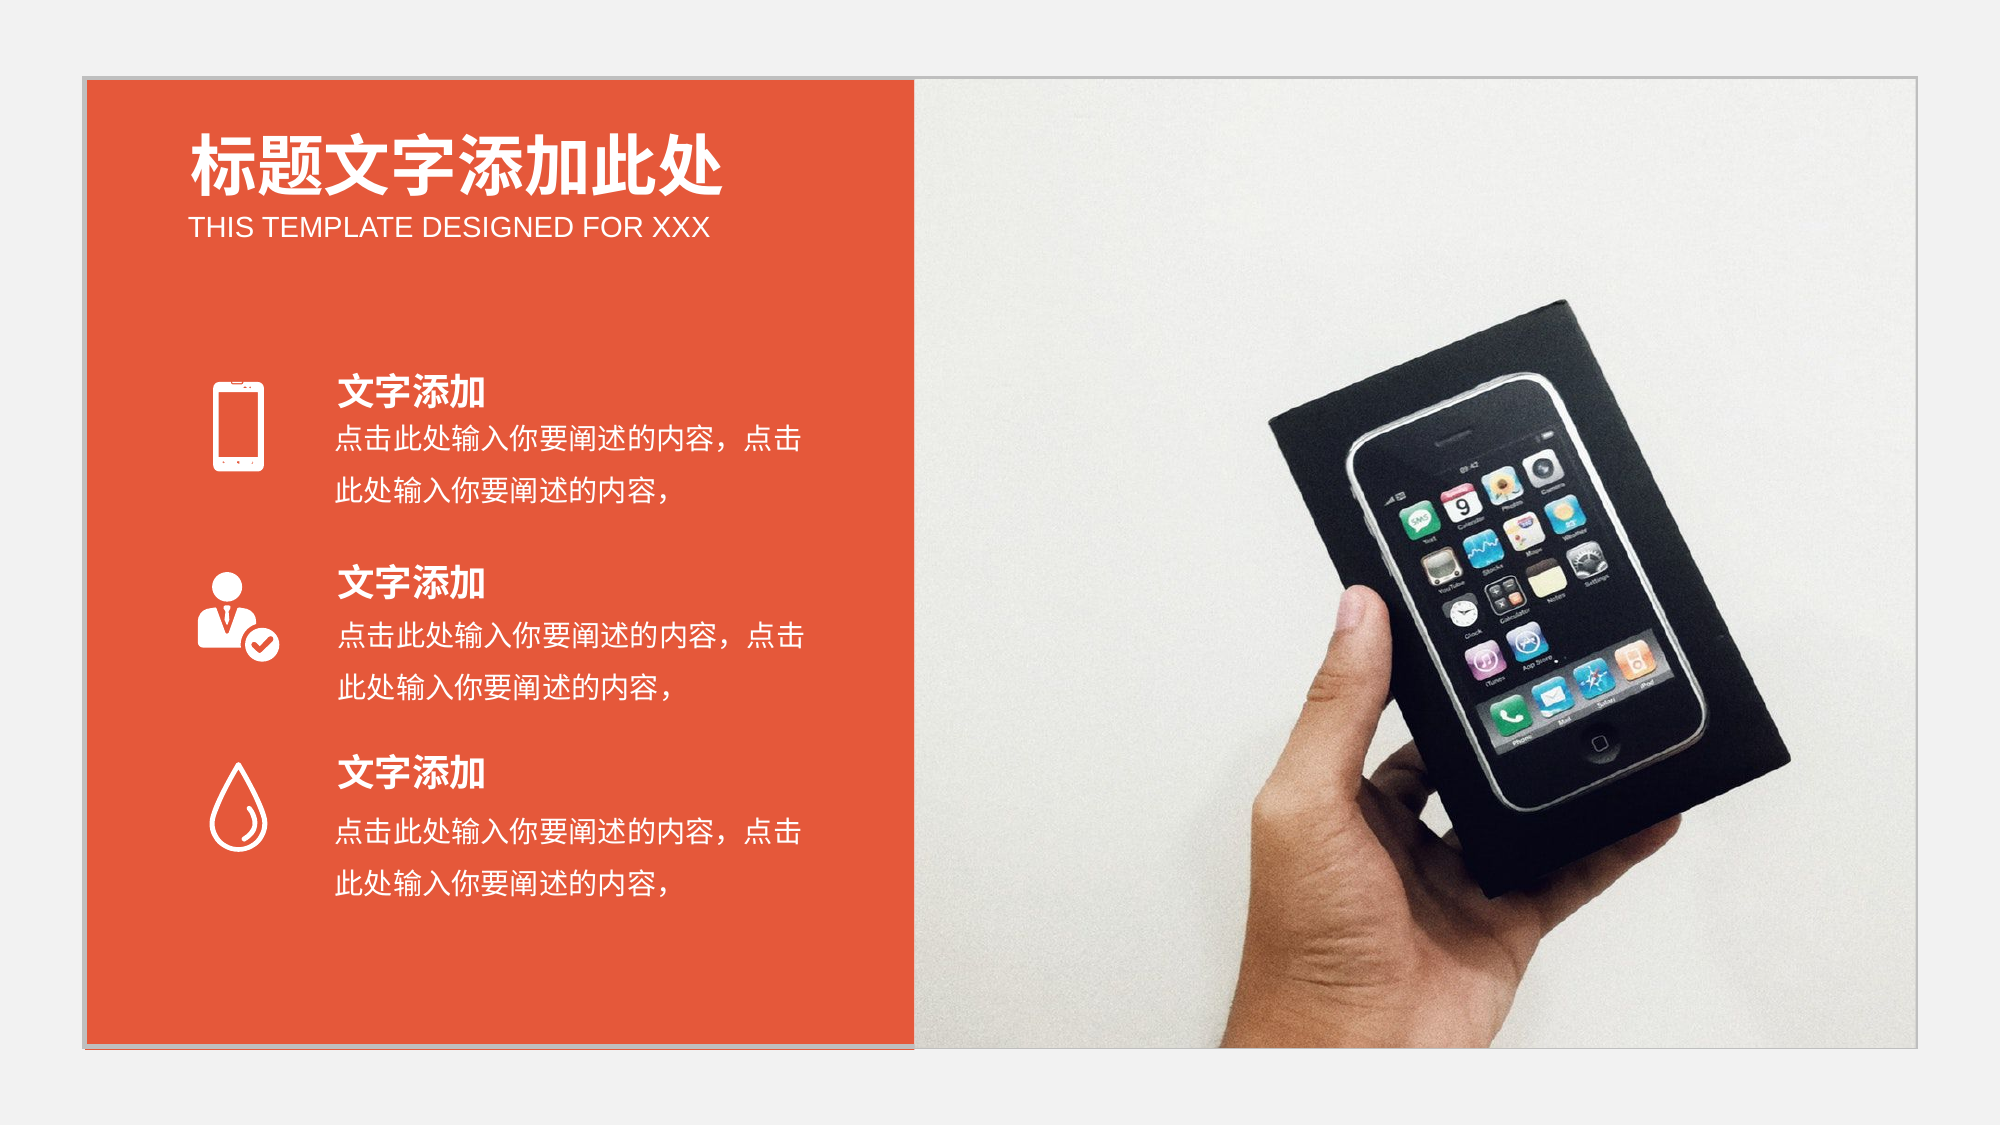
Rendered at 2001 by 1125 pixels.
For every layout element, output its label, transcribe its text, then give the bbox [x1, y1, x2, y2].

text_box 点击此处输入你要阐述的内容，点击此处输入你要阐述的内容， [319, 788, 829, 908]
text_box [914, 78, 1917, 1049]
text_box 文字添加 [322, 732, 691, 788]
text_box [83, 77, 1917, 1048]
text_box 点击此处输入你要阐述的内容，点击此处输入你要阐述的内容， [322, 592, 832, 712]
text_box 文字添加 [322, 542, 691, 592]
text_box 点击此处输入你要阐述的内容，点击此处输入你要阐述的内容， [319, 395, 829, 516]
text_box 文字添加 [322, 351, 691, 395]
